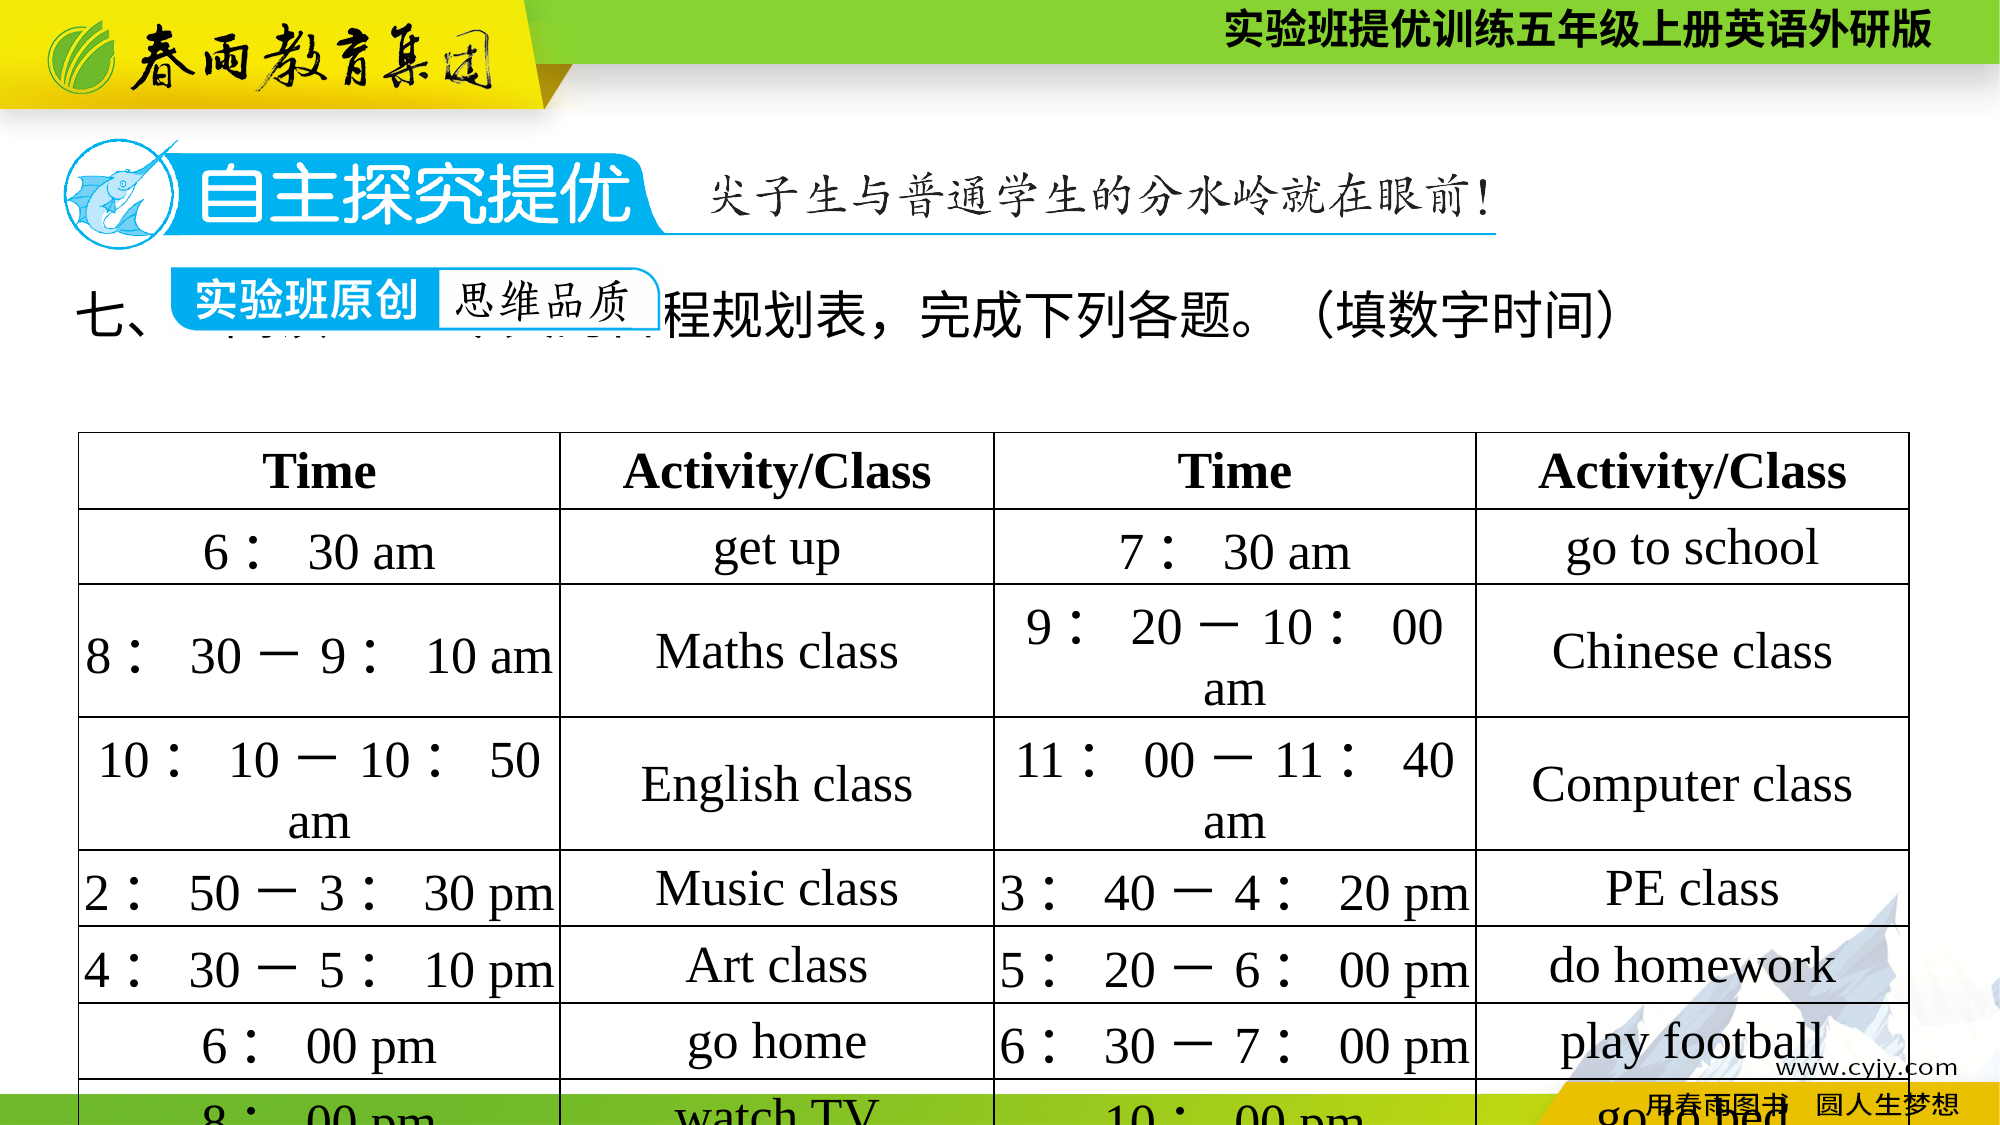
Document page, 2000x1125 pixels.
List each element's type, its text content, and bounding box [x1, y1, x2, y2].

table_cell do homework [1477, 927, 1908, 1002]
list 七、 阅读John今天的日程规划表，完成下列各题。（填数字时间） [59, 243, 1944, 437]
table_cell go to school [1477, 510, 1908, 583]
table_header Activity/Class [561, 433, 993, 508]
table_cell 4：30－5：10 pm [79, 927, 559, 1002]
table_cell 9：20－10：00 am [995, 585, 1475, 716]
table_cell Computer class [1477, 718, 1908, 849]
table_header Time [79, 433, 559, 508]
table_cell Art class [561, 927, 993, 1002]
table_cell 6：30 am [79, 510, 559, 583]
table_cell watch TV [561, 1080, 993, 1125]
table_cell 11：00－11：40 am [995, 718, 1475, 849]
table_header Activity/Class [1477, 433, 1908, 508]
table_header Time [995, 433, 1475, 508]
table_cell English class [561, 718, 993, 849]
table_cell go to bed [1477, 1080, 1908, 1125]
table_cell Maths class [561, 585, 993, 716]
picture [167, 262, 665, 336]
table_cell play football [1477, 1004, 1908, 1078]
table_cell PE class [1477, 851, 1908, 925]
table_cell go home [561, 1004, 993, 1078]
table_cell 2：50－3：30 pm [79, 851, 559, 925]
table_cell 6：00 pm [79, 1004, 559, 1078]
table_cell 3：40－4：20 pm [995, 851, 1475, 925]
table_cell Music class [561, 851, 993, 925]
table_cell 7：30 am [995, 510, 1475, 583]
table_cell Chinese class [1477, 585, 1908, 716]
table_cell 10：00 pm [995, 1080, 1475, 1125]
table_cell get up [561, 510, 993, 583]
table_cell 5：20－6：00 pm [995, 927, 1475, 1002]
table_cell 10：10－10：50 am [79, 718, 559, 849]
table_cell 8：00 pm [79, 1080, 559, 1125]
table_cell 6：30－7：00 pm [995, 1004, 1475, 1078]
picture [0, 0, 2000, 1125]
table_cell 8：30－9：10 am [79, 585, 559, 716]
